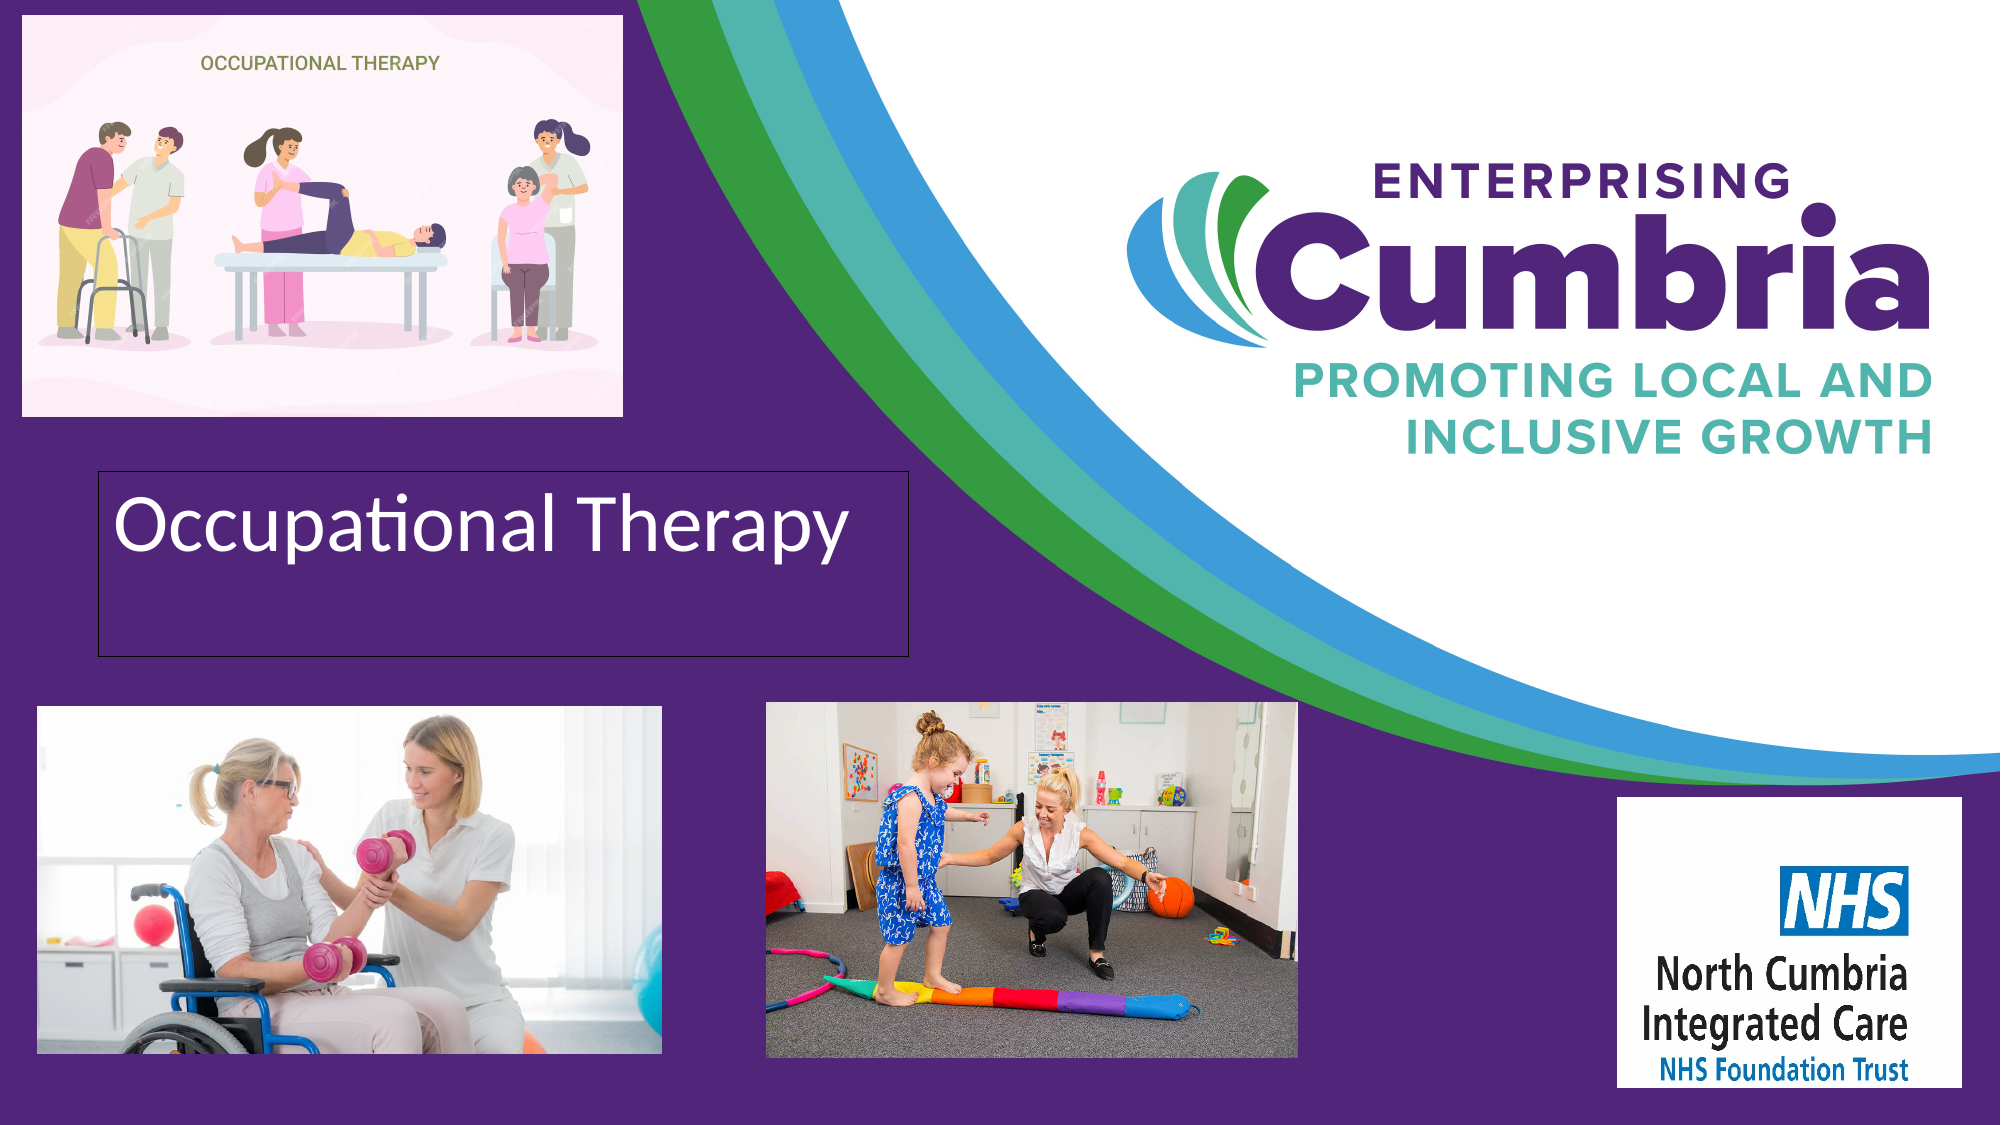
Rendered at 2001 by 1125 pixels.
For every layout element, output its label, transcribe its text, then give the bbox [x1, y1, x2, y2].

title Occupational Therapy [98, 471, 909, 657]
picture [0, 0, 2000, 1125]
